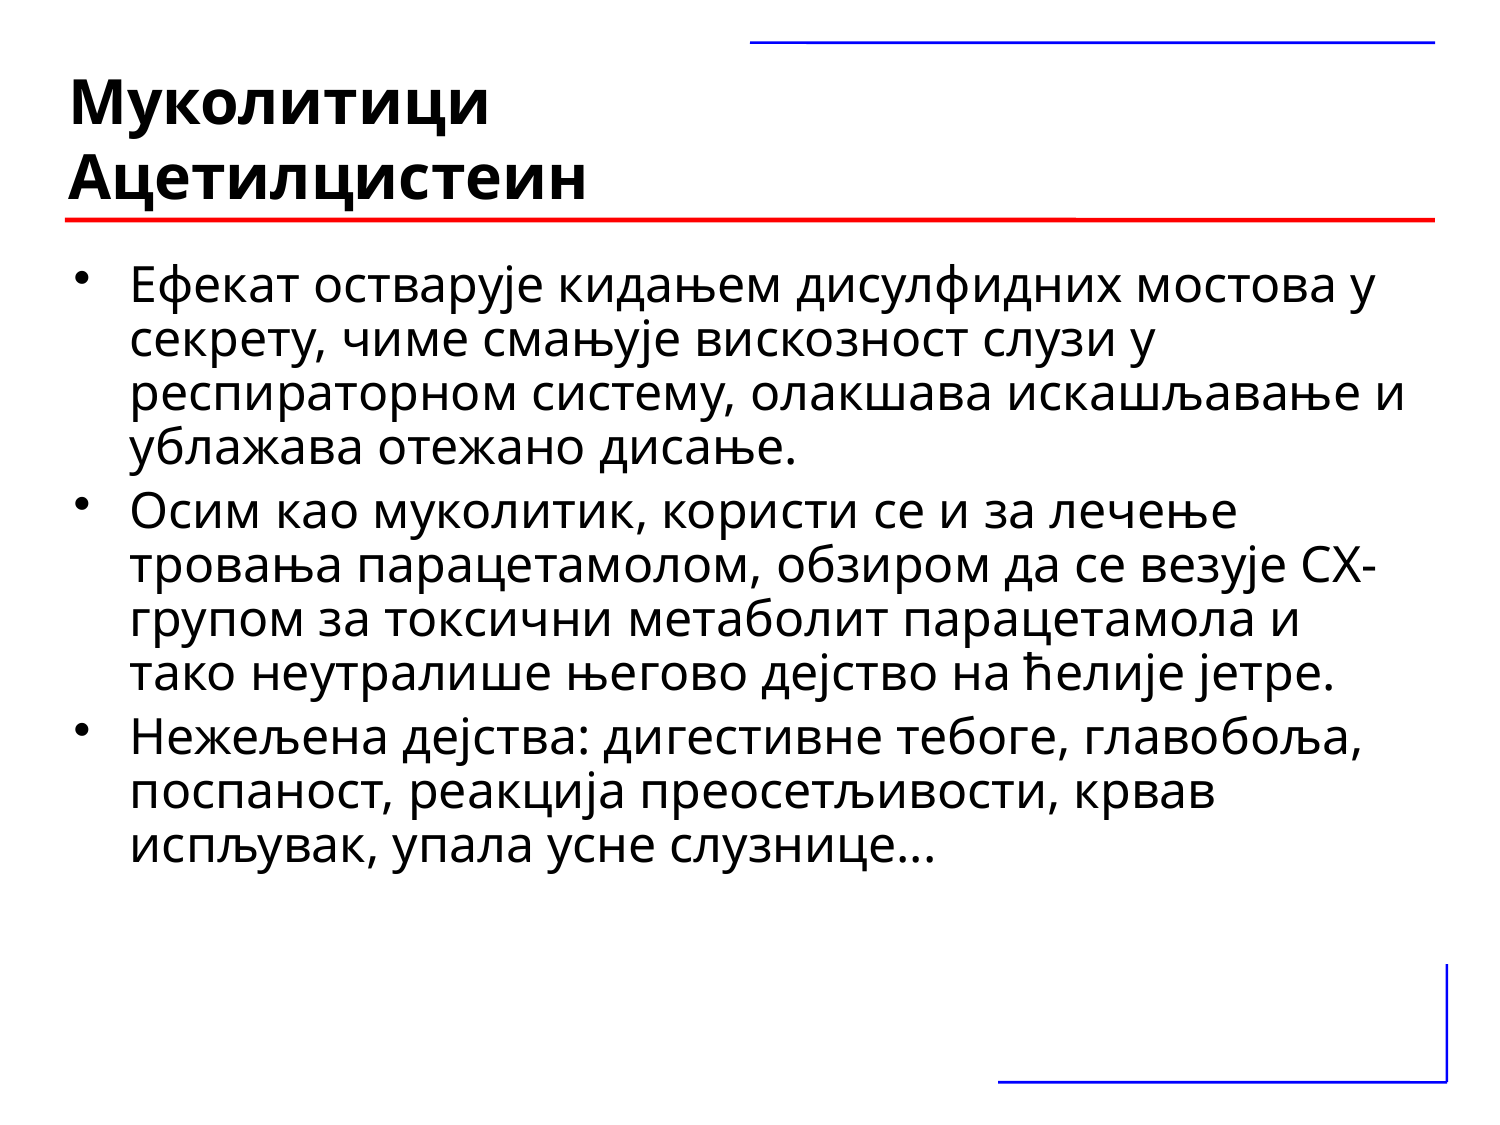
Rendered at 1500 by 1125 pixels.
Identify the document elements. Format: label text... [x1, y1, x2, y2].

title Муколитици Ацетилцистеин [52, 46, 1442, 221]
list Ефекат остварује кидањем дисулфидних мостова у секрету, чиме смањује вискозност слузи у респираторном систему, олакшава искашљавање и ублажава отежано дисање. Осим као муколитик, користи се и за лечење тровања парацетамолом, обзиром да се везује СХ-групом за токсични метаболит парацетамола и тако неутралише његово дејство на ћелије јетре. Нежељена дејства: дигестивне тебоге, главобоља, поспаност, реакција преосетљивости, крвав испљувак, упала усне слузнице... [58, 251, 1430, 977]
